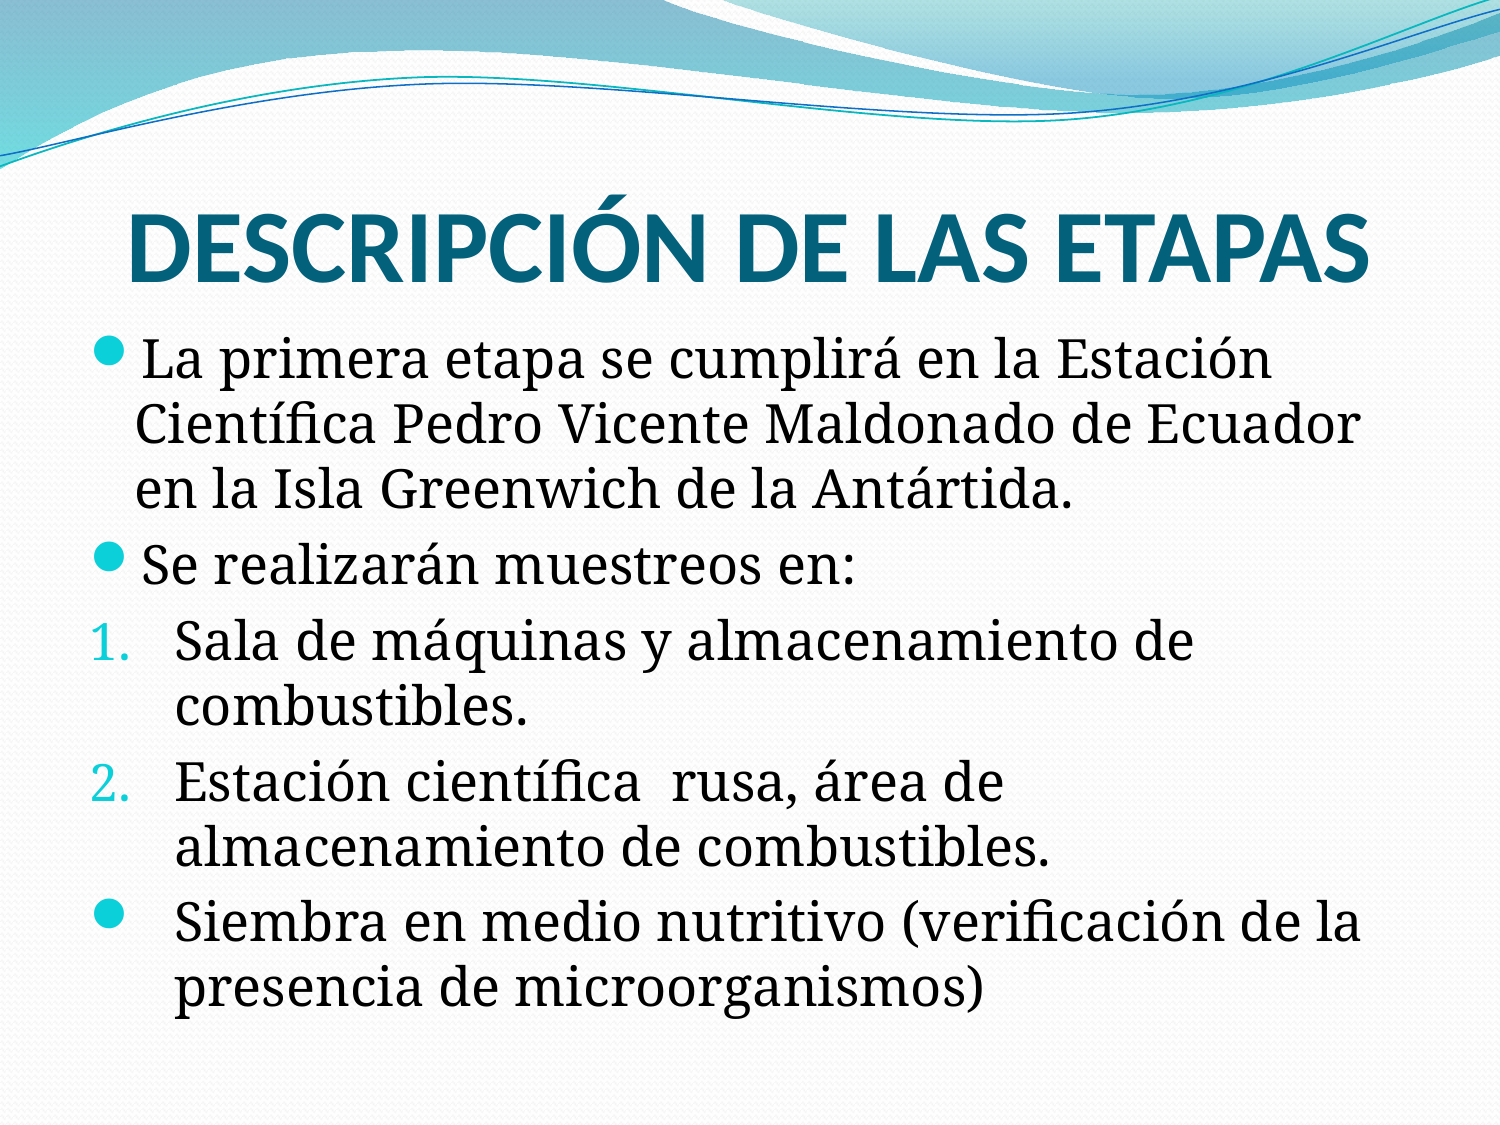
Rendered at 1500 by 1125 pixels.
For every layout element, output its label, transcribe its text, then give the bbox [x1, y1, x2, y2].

list La primera etapa se cumplirá en la Estación Científica Pedro Vicente Maldonado de Ecuador en la Isla Greenwich de la Antártida. Se realizarán muestreos en: Sala de máquinas y almacenamiento de combustibles. Estación científica rusa, área de almacenamiento de combustibles. Siembra en medio nutritivo (verificación de la presencia de microorganismos) [75, 317, 1425, 1038]
title DESCRIPCIÓN DE LAS ETAPAS [75, 115, 1425, 303]
